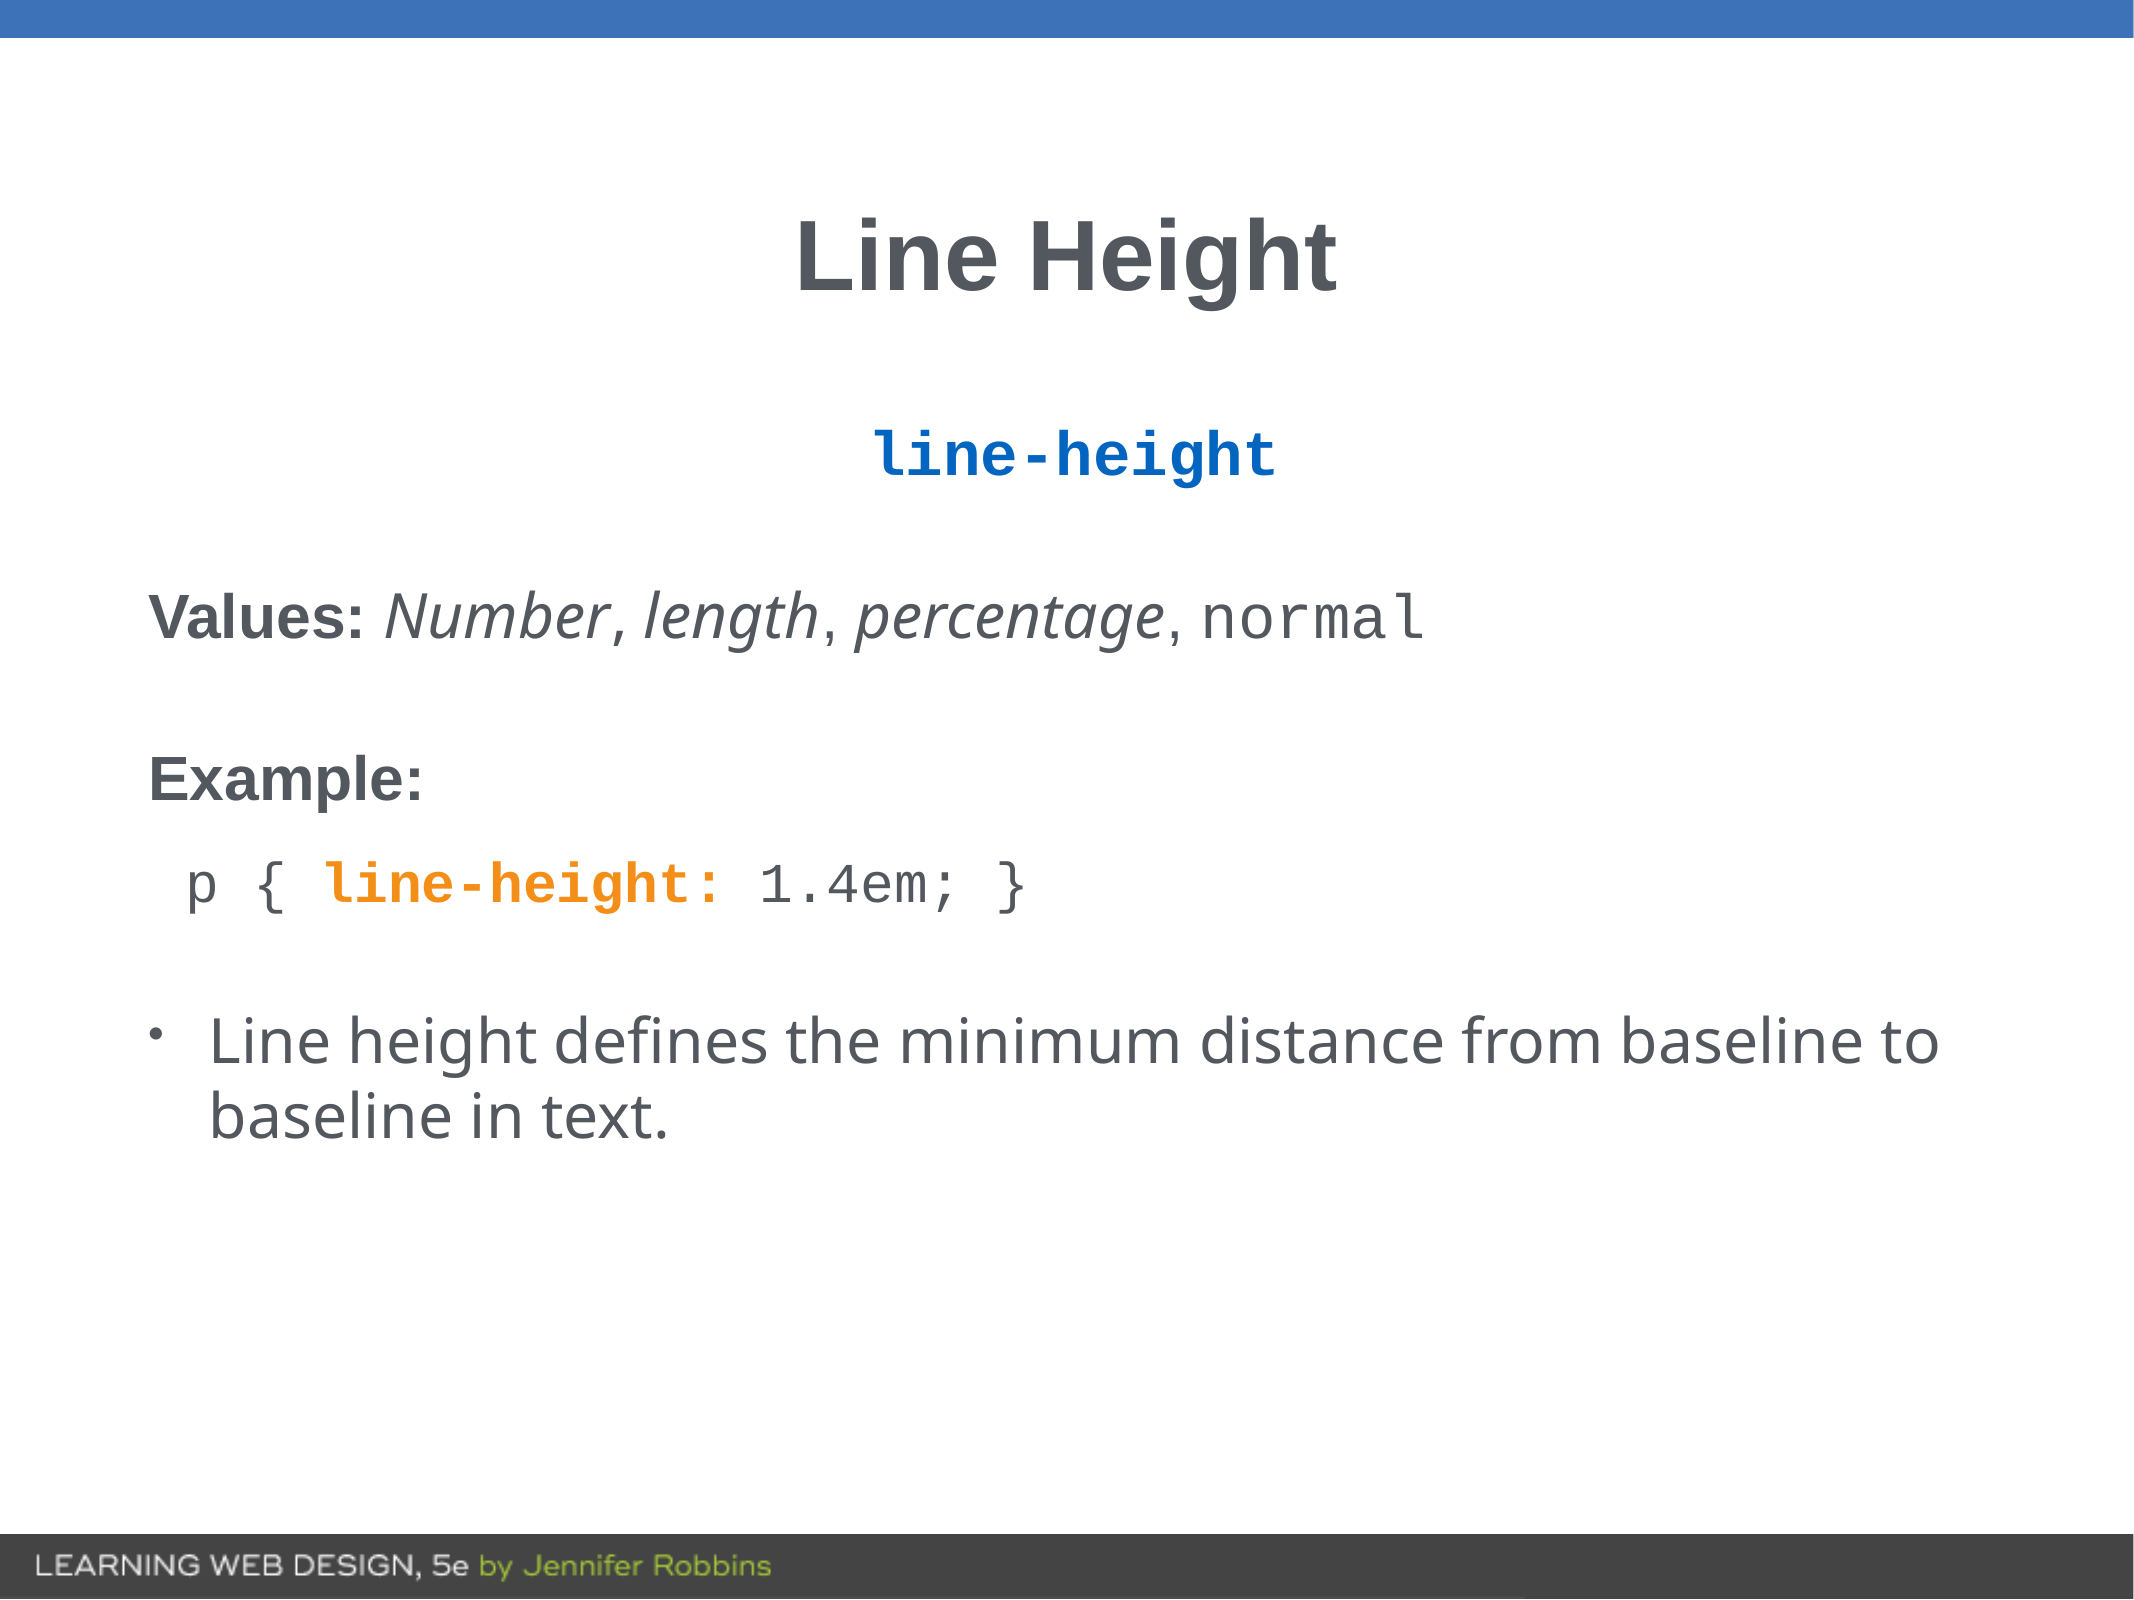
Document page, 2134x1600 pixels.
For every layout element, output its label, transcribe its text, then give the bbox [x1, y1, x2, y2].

title Line Height [155, 72, 1978, 404]
picture [0, 1534, 2134, 1599]
list line-height Values: Number, length, percentage, normal Example: p { line-height: 1.4em; } Line height defines the minimum distance from baseline to baseline in text. [139, 404, 2010, 1219]
